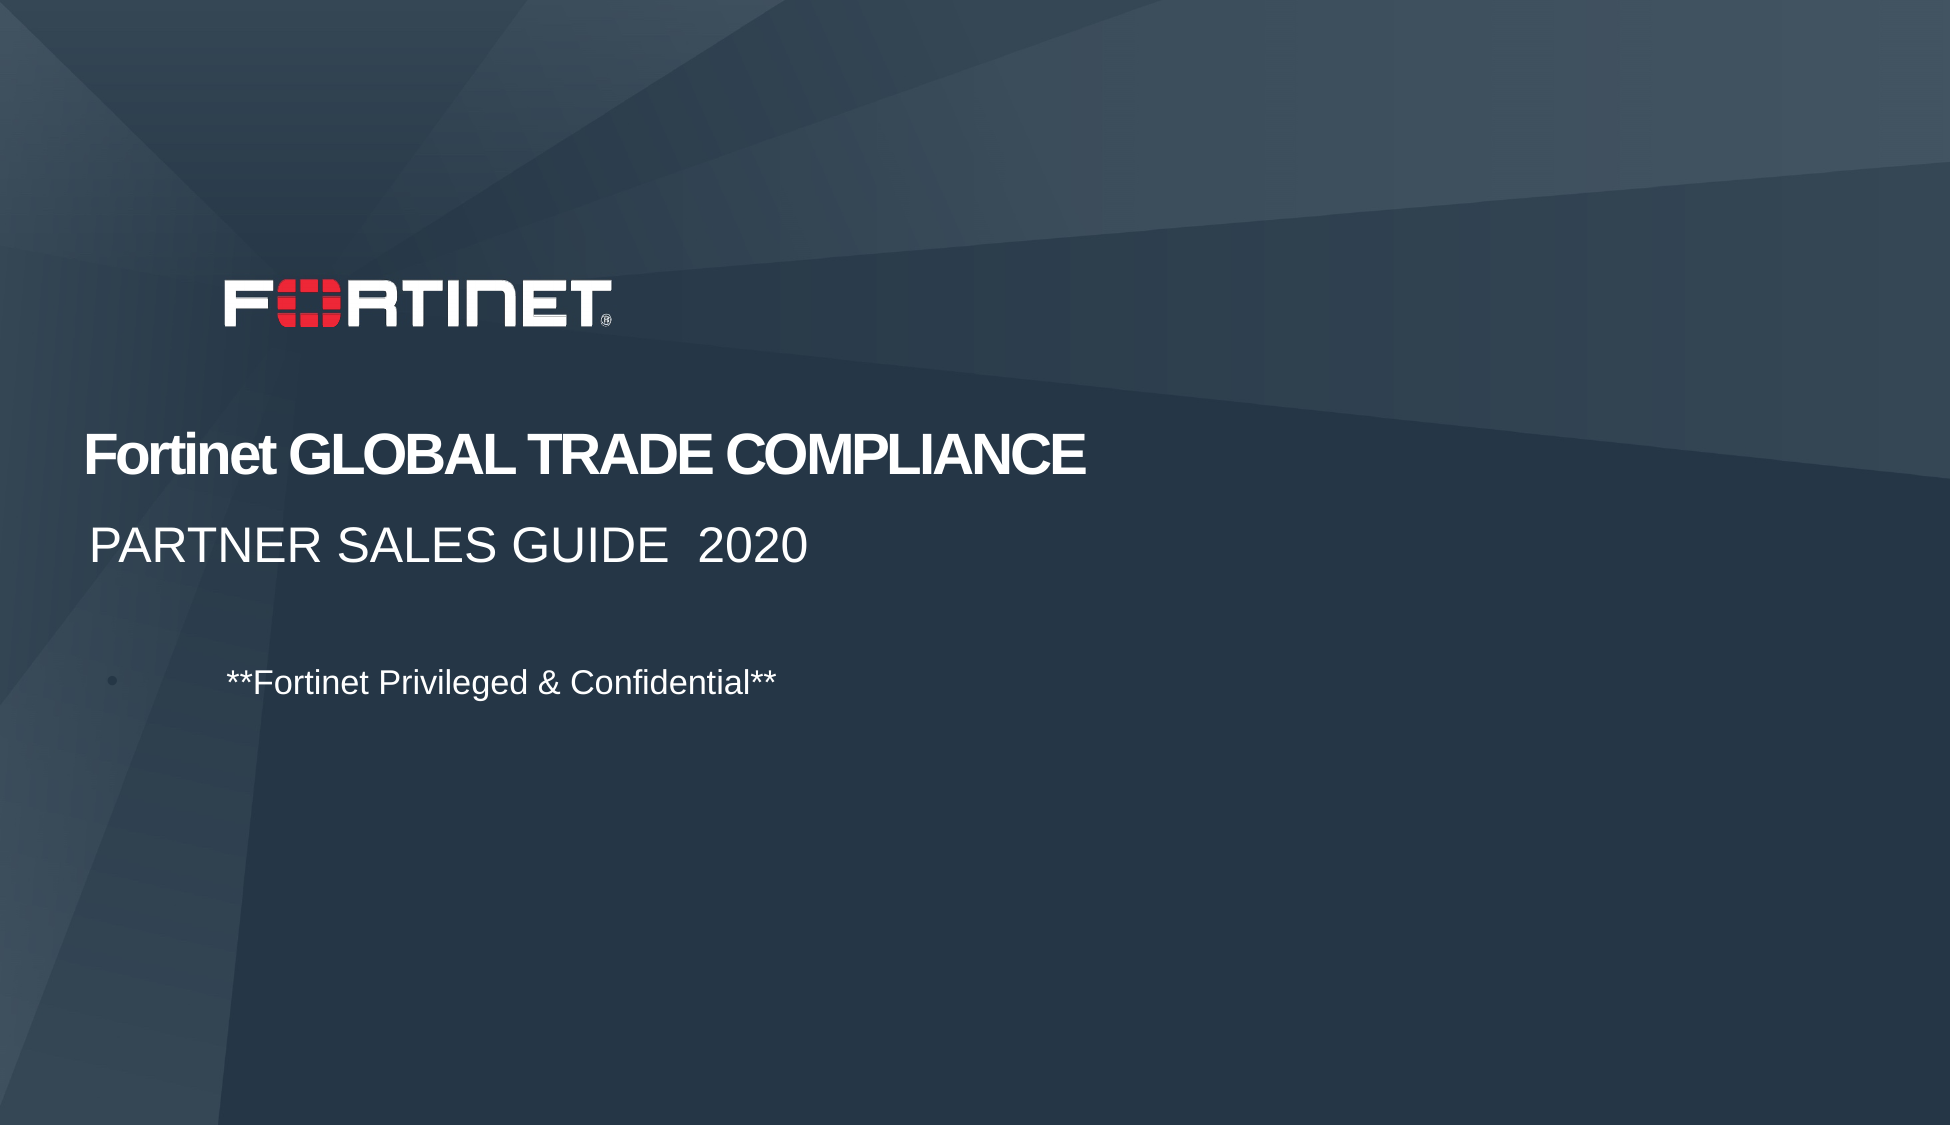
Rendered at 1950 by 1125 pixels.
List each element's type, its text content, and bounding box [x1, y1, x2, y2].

title Fortinet GLOBAL TRADE COMPLIANCE [68, 341, 1950, 495]
subtitle PARTNER SALES GUIDE 2020 [73, 504, 1891, 629]
picture [0, 0, 1950, 1125]
text_box **Fortinet Privileged & Confidential** [91, 657, 1796, 709]
